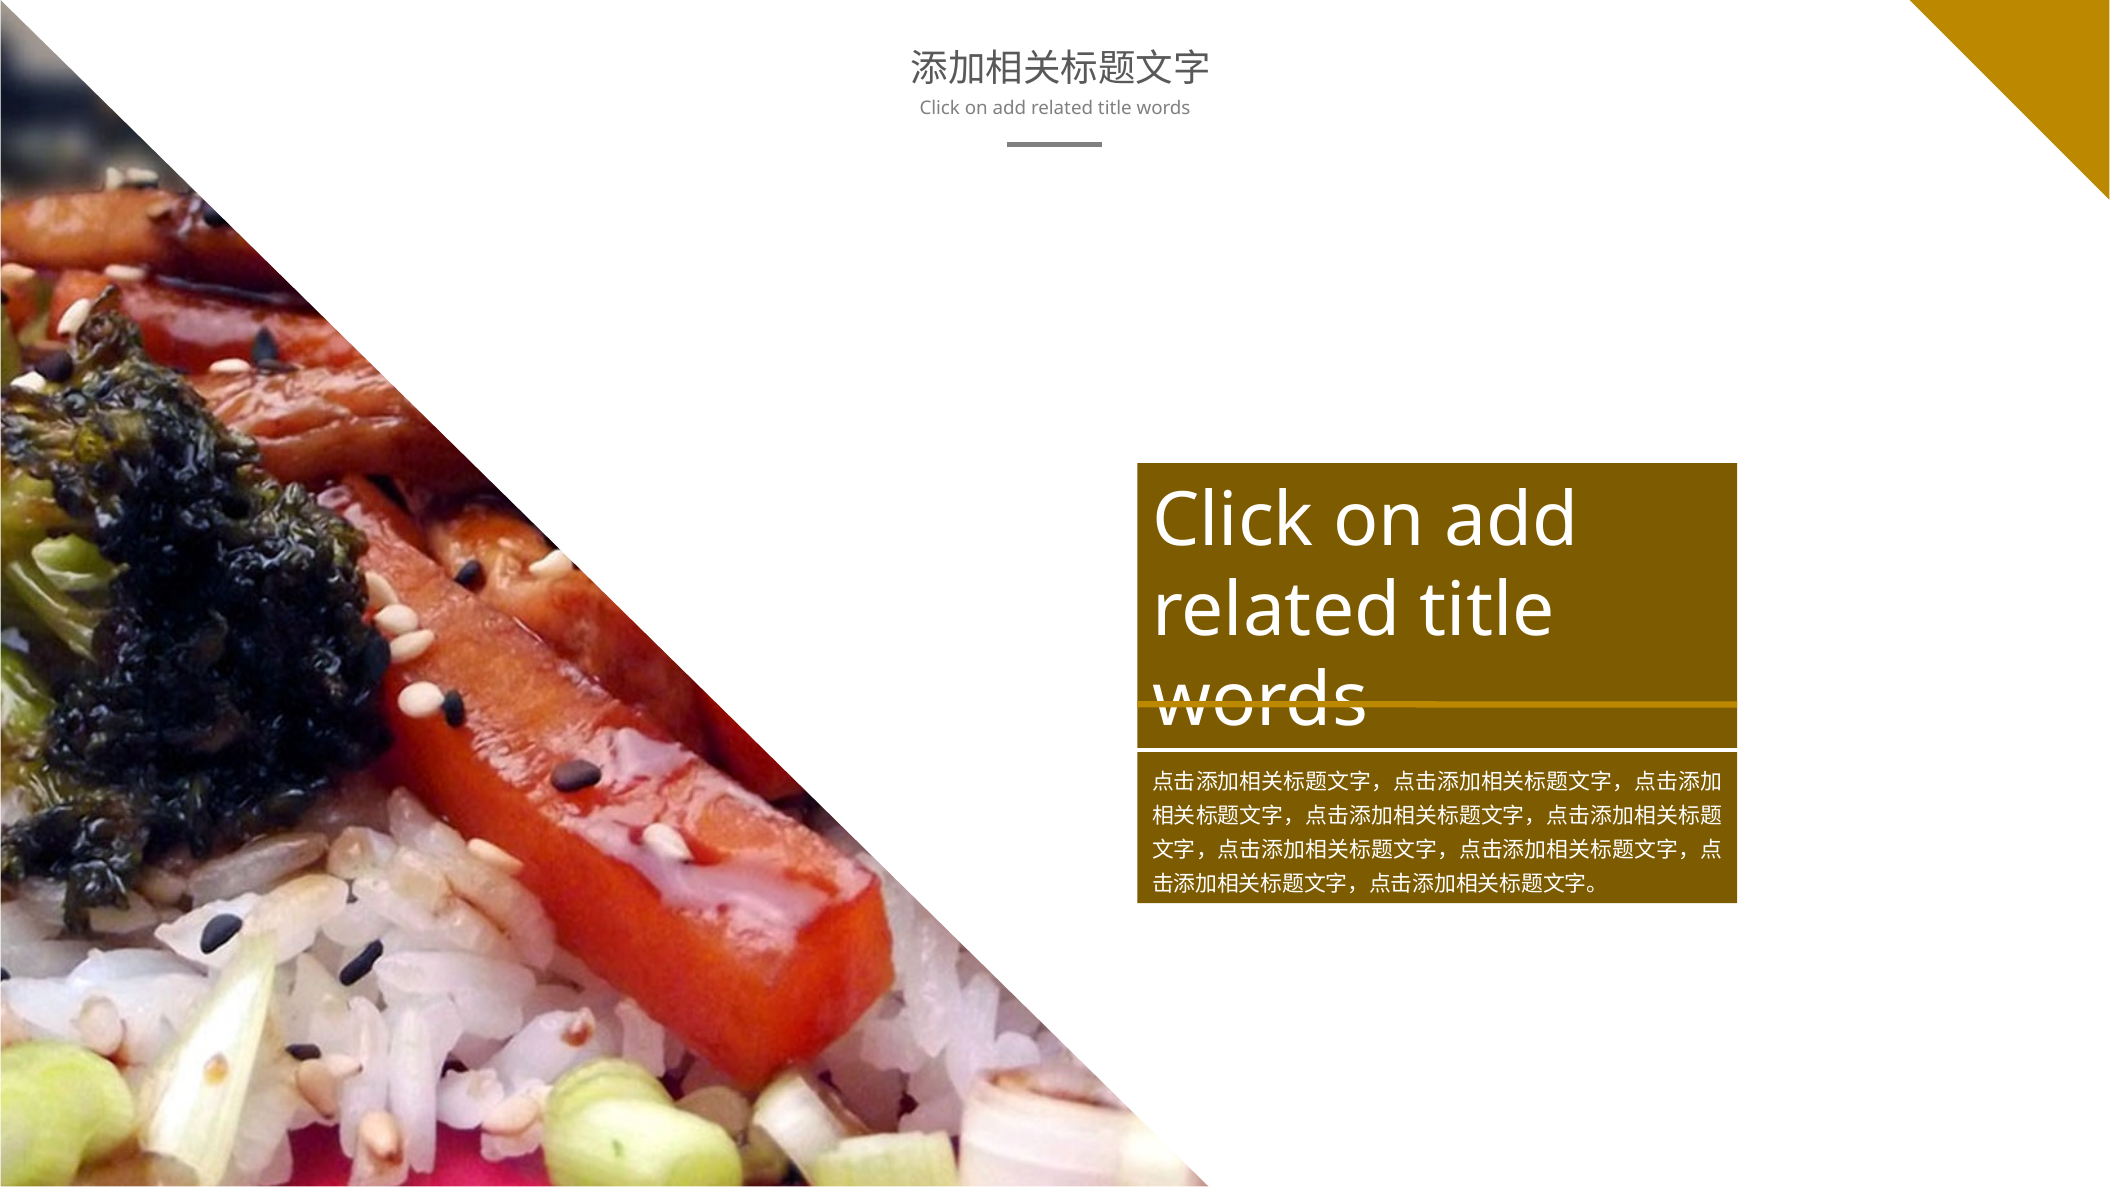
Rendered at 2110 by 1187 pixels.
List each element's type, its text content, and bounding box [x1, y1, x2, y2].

text_box Click on add related title words [877, 89, 1232, 124]
text_box 添加相关标题文字 [877, 37, 1245, 95]
text_box Click on add related title words [1137, 463, 1738, 704]
text_box [1909, 0, 2110, 201]
text_box 点击添加相关标题文字，点击添加相关标题文字，点击添加相关标题文字，点击添加相关标题文字，点击添加相关标题文字，点击添加相关标题文字，点击添加相关标题文字，点击添加相关标题文字，点击添加相关标题文字。 [1137, 752, 1738, 904]
text_box Click on add related title words [1137, 705, 1738, 748]
text_box [0, 0, 1209, 1187]
